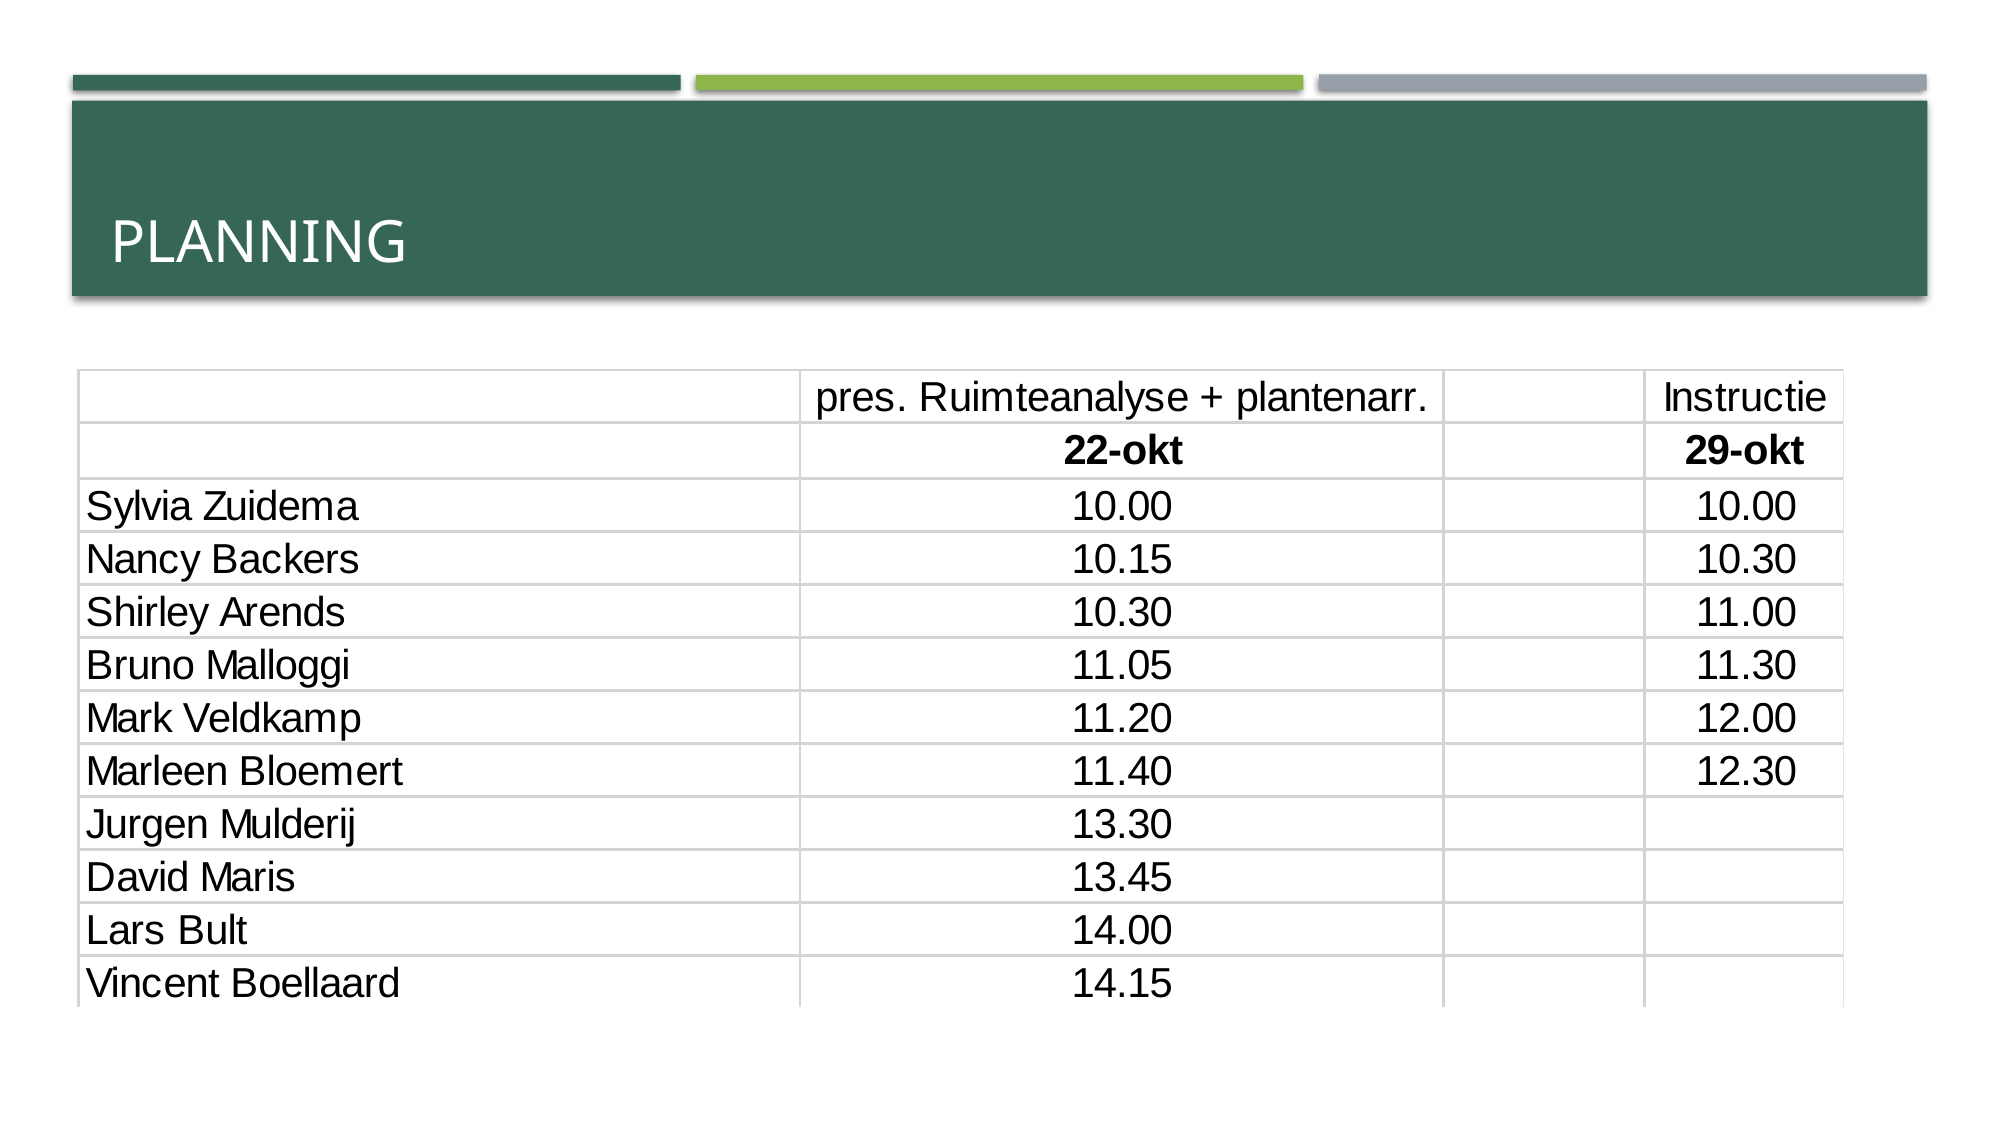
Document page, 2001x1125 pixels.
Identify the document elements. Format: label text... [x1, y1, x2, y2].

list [76, 368, 1847, 1011]
title Planning [95, 115, 1905, 282]
